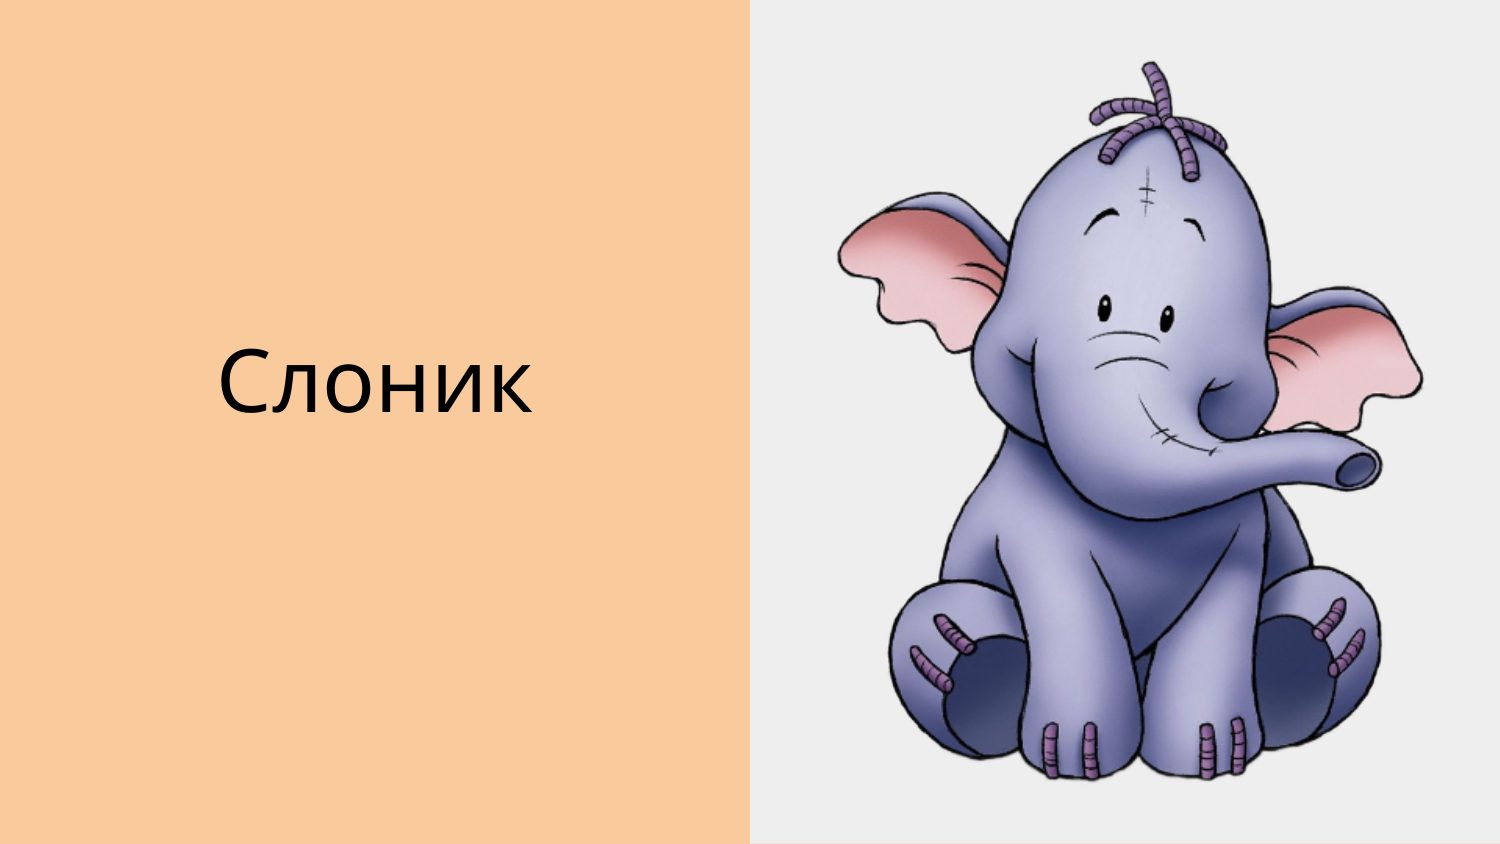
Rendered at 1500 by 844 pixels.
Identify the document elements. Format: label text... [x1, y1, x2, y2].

title Слоник [43, 202, 708, 446]
picture [743, 37, 1500, 820]
